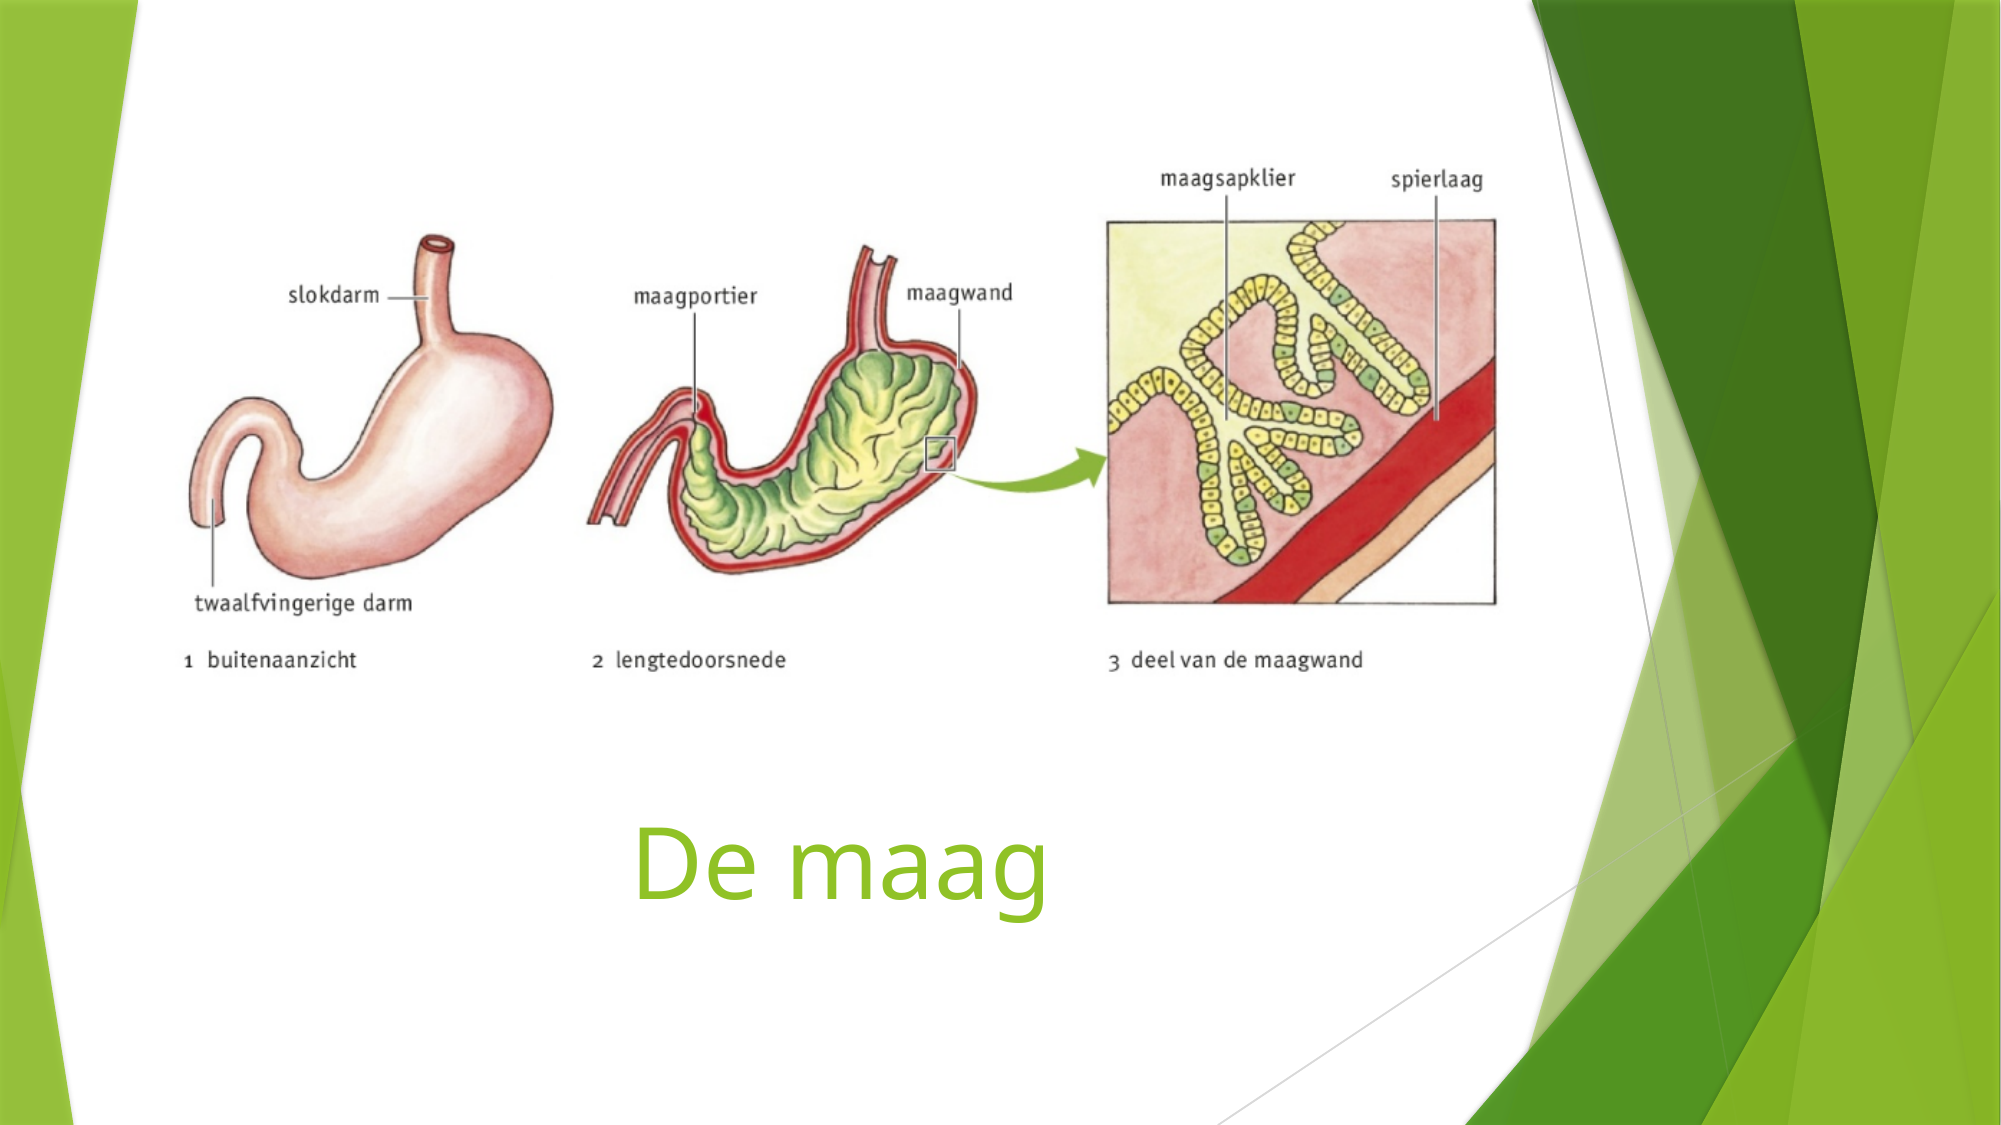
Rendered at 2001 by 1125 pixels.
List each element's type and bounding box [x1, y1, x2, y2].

list [168, 152, 1515, 695]
text_box [0, 0, 2000, 1125]
